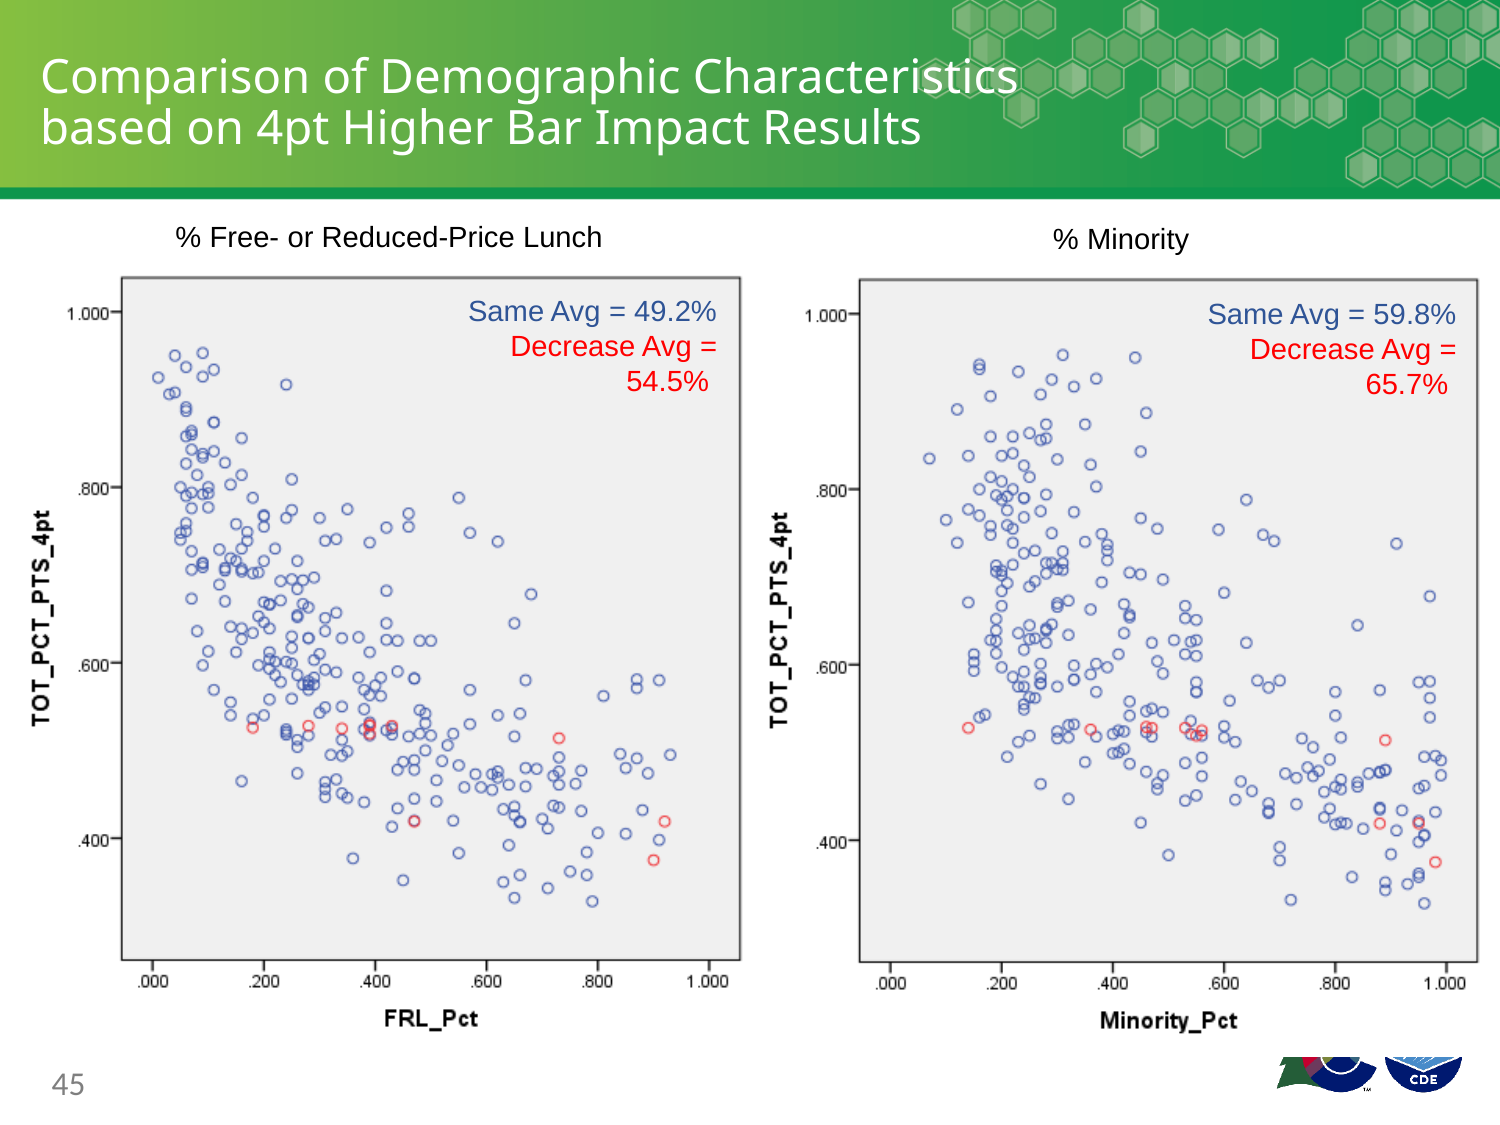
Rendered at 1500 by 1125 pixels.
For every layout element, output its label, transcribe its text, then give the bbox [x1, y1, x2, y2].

slide_number 45 [36, 1054, 375, 1115]
picture [760, 269, 1485, 1093]
picture [4, 267, 748, 1043]
picture [0, 0, 1500, 200]
text_box % Minority [1037, 212, 1242, 263]
title Comparison of Demographic Characteristics based on 4pt Higher Bar Impact Results [40, 41, 1038, 166]
text_box % Free- or Reduced-Price Lunch [160, 211, 678, 261]
